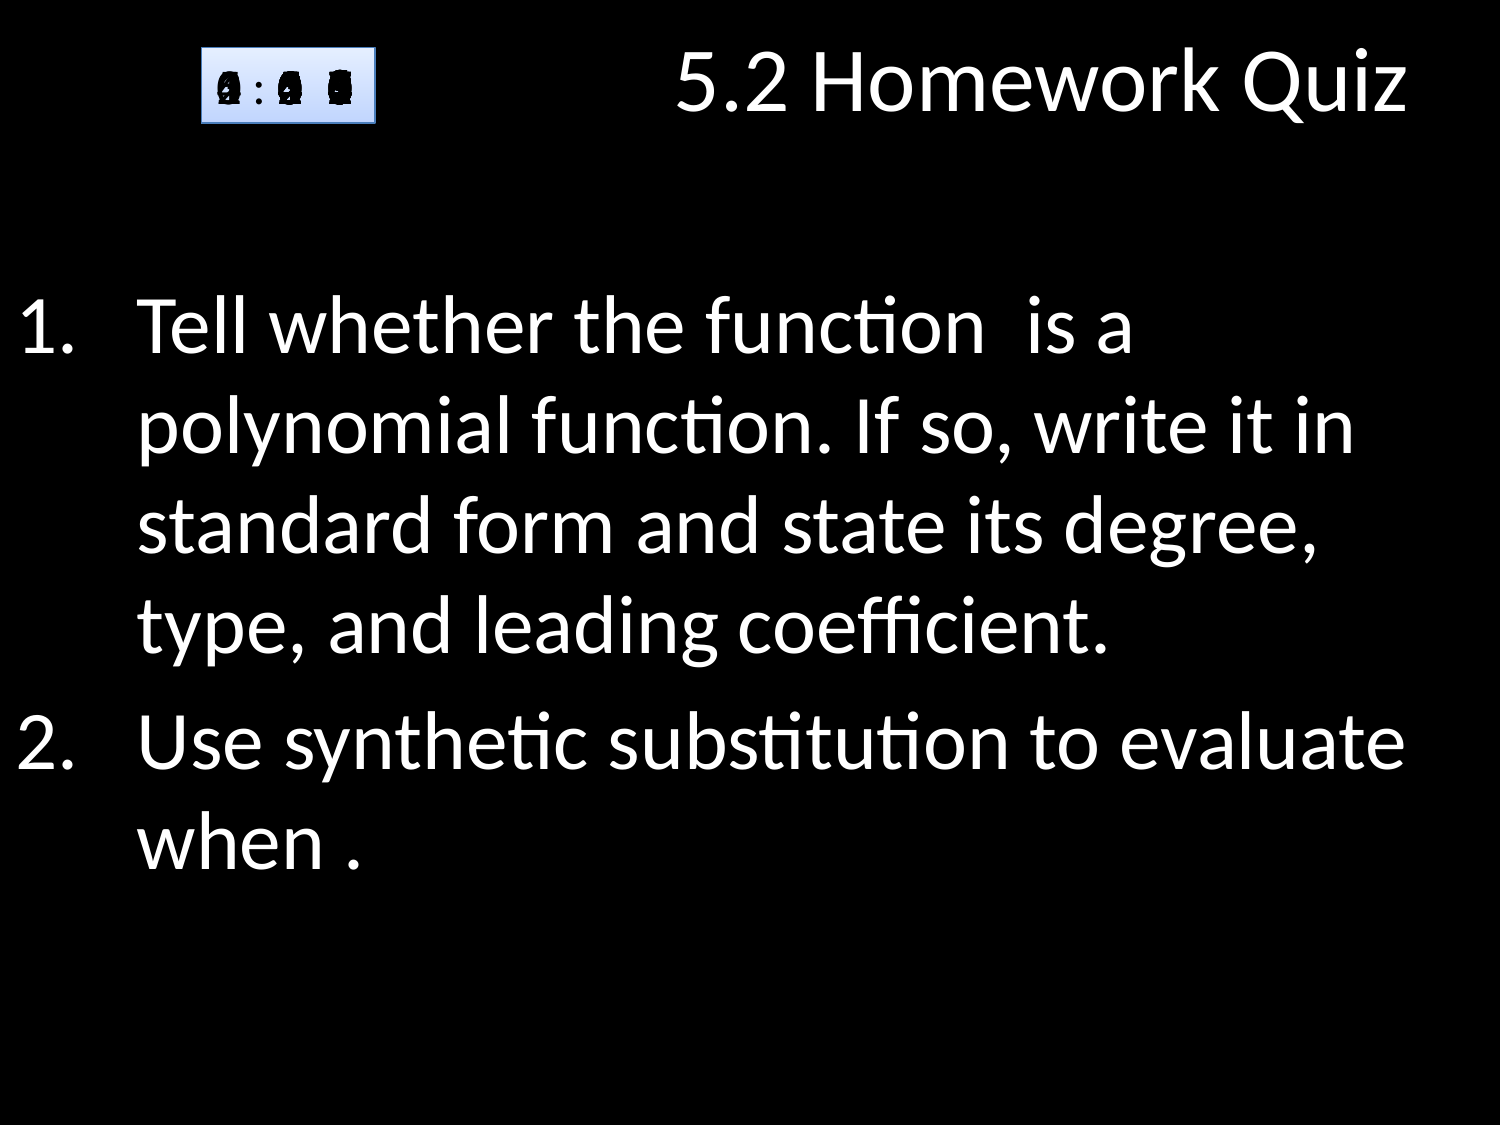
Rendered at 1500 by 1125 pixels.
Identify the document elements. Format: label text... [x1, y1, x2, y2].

title 5.2 Homework Quiz [75, 0, 1425, 150]
text_box : [252, 47, 262, 123]
text_box [201, 47, 376, 124]
text_box 9 [312, 47, 363, 123]
text_box 0 [201, 47, 252, 123]
text_box 0 [262, 47, 312, 123]
